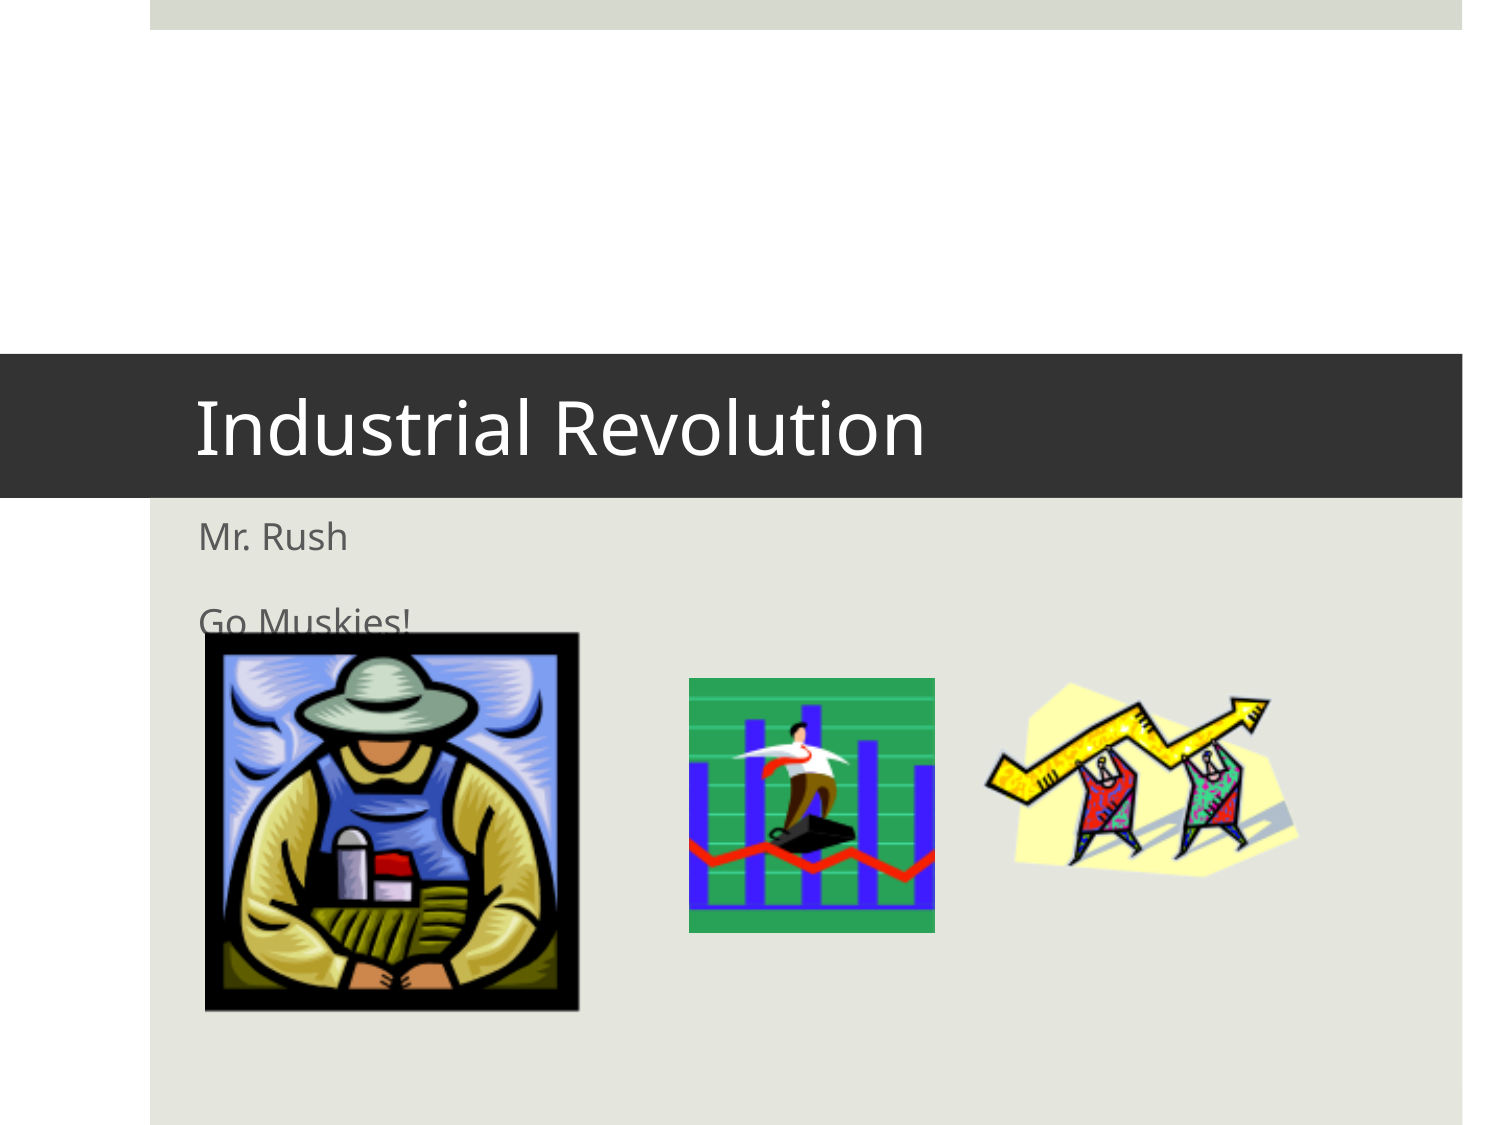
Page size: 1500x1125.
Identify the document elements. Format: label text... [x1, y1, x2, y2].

subtitle Mr. Rush Go Muskies! [150, 497, 1463, 1125]
picture [205, 628, 586, 1017]
picture [977, 678, 1306, 884]
picture [688, 678, 936, 934]
title Industrial Revolution [0, 353, 1463, 498]
